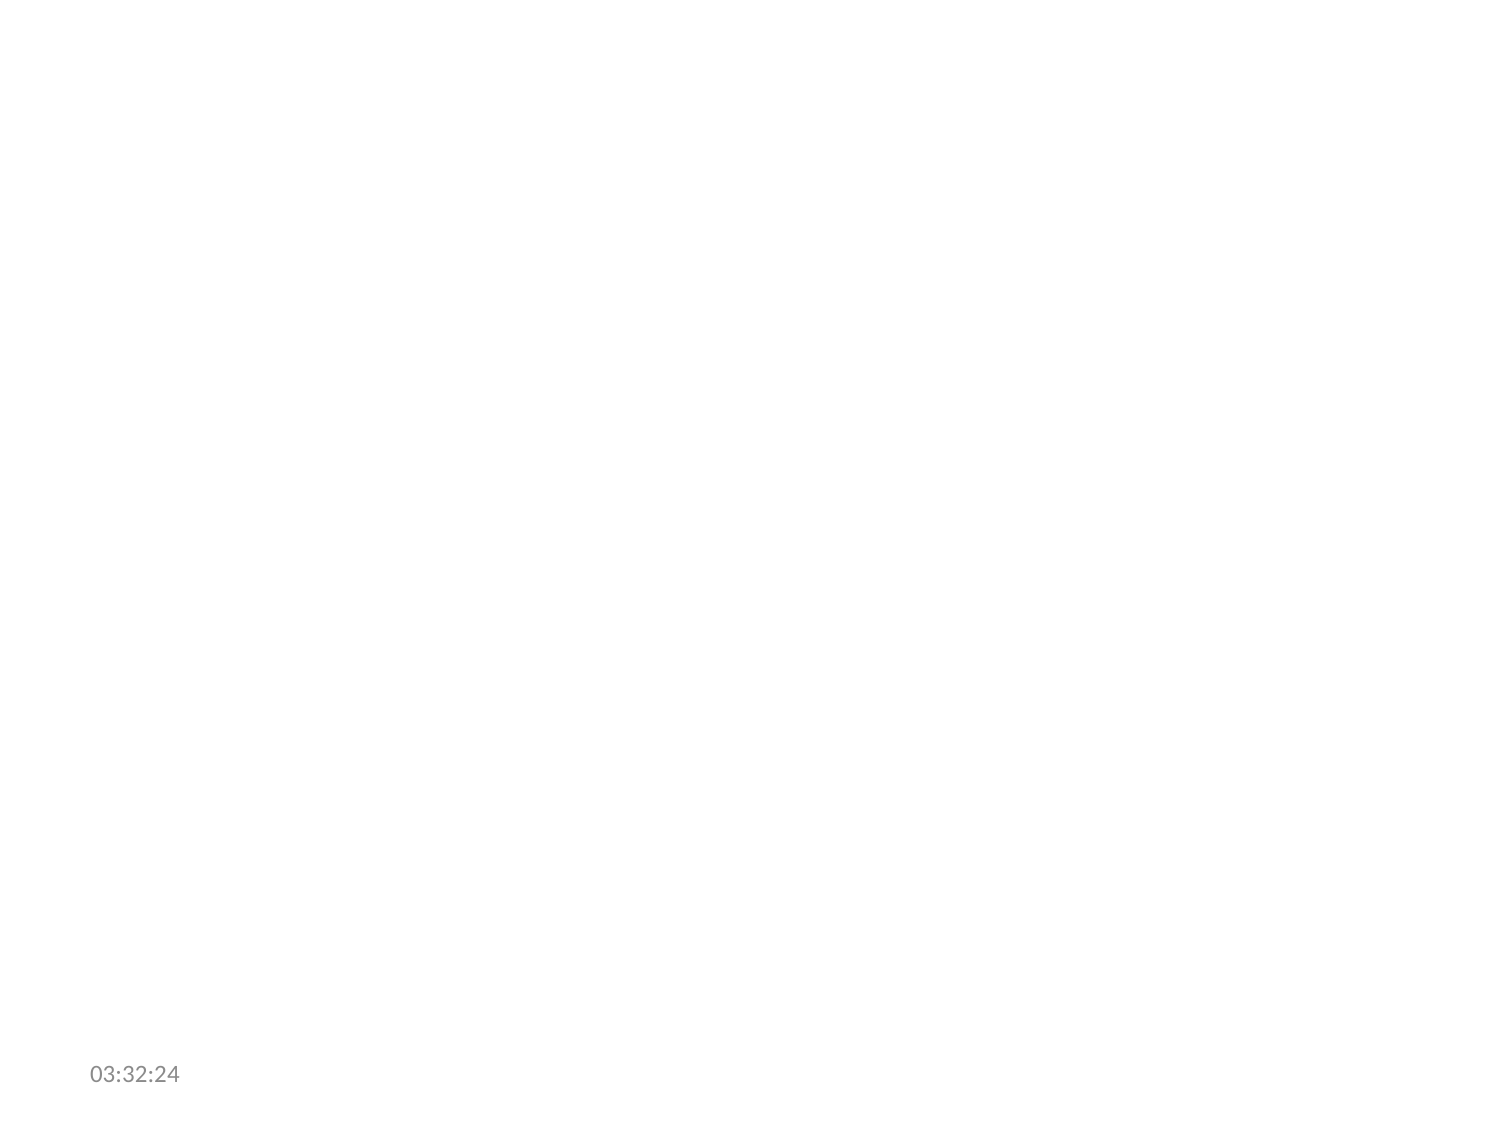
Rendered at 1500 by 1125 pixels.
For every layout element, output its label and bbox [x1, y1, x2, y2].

slide_number [75, 1042, 425, 1103]
